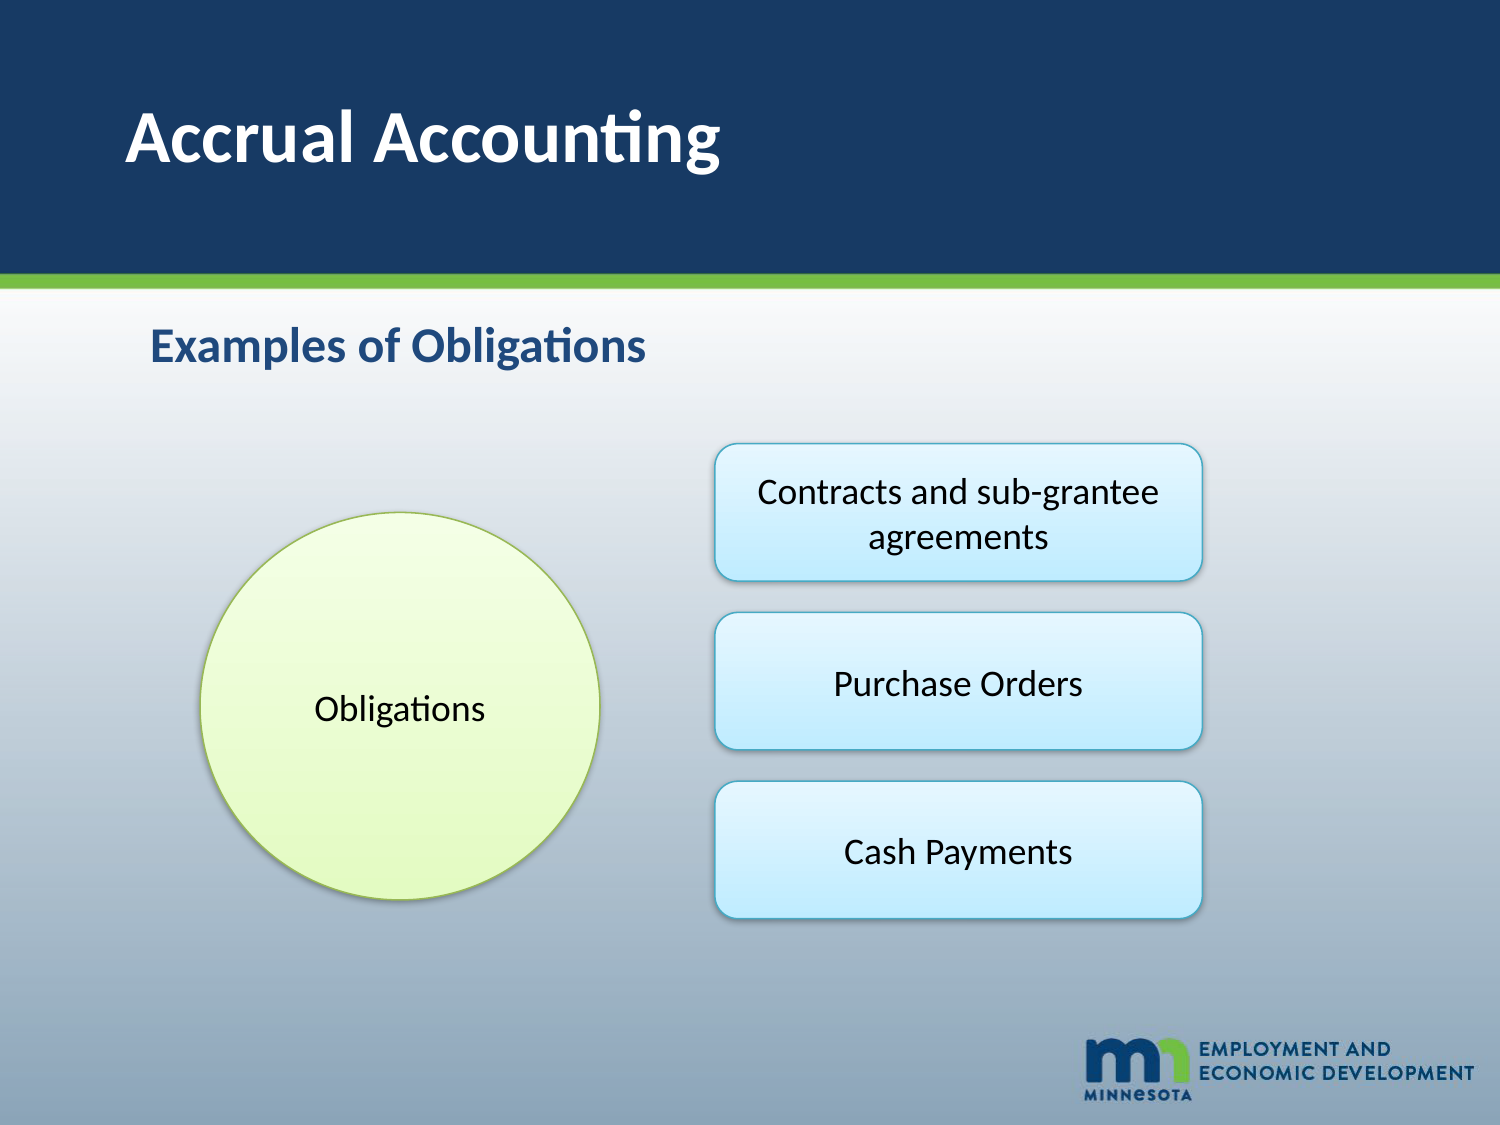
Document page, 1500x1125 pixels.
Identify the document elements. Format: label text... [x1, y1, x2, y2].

title Accrual Accounting [125, 87, 825, 179]
text_box Obligations [199, 511, 601, 901]
picture [0, 0, 1500, 1125]
list Examples of Obligations [75, 312, 1263, 535]
text_box Cash Payments [714, 780, 1204, 920]
text_box Contracts and sub-grantee agreements [714, 442, 1204, 582]
text_box Purchase Orders [714, 611, 1204, 751]
